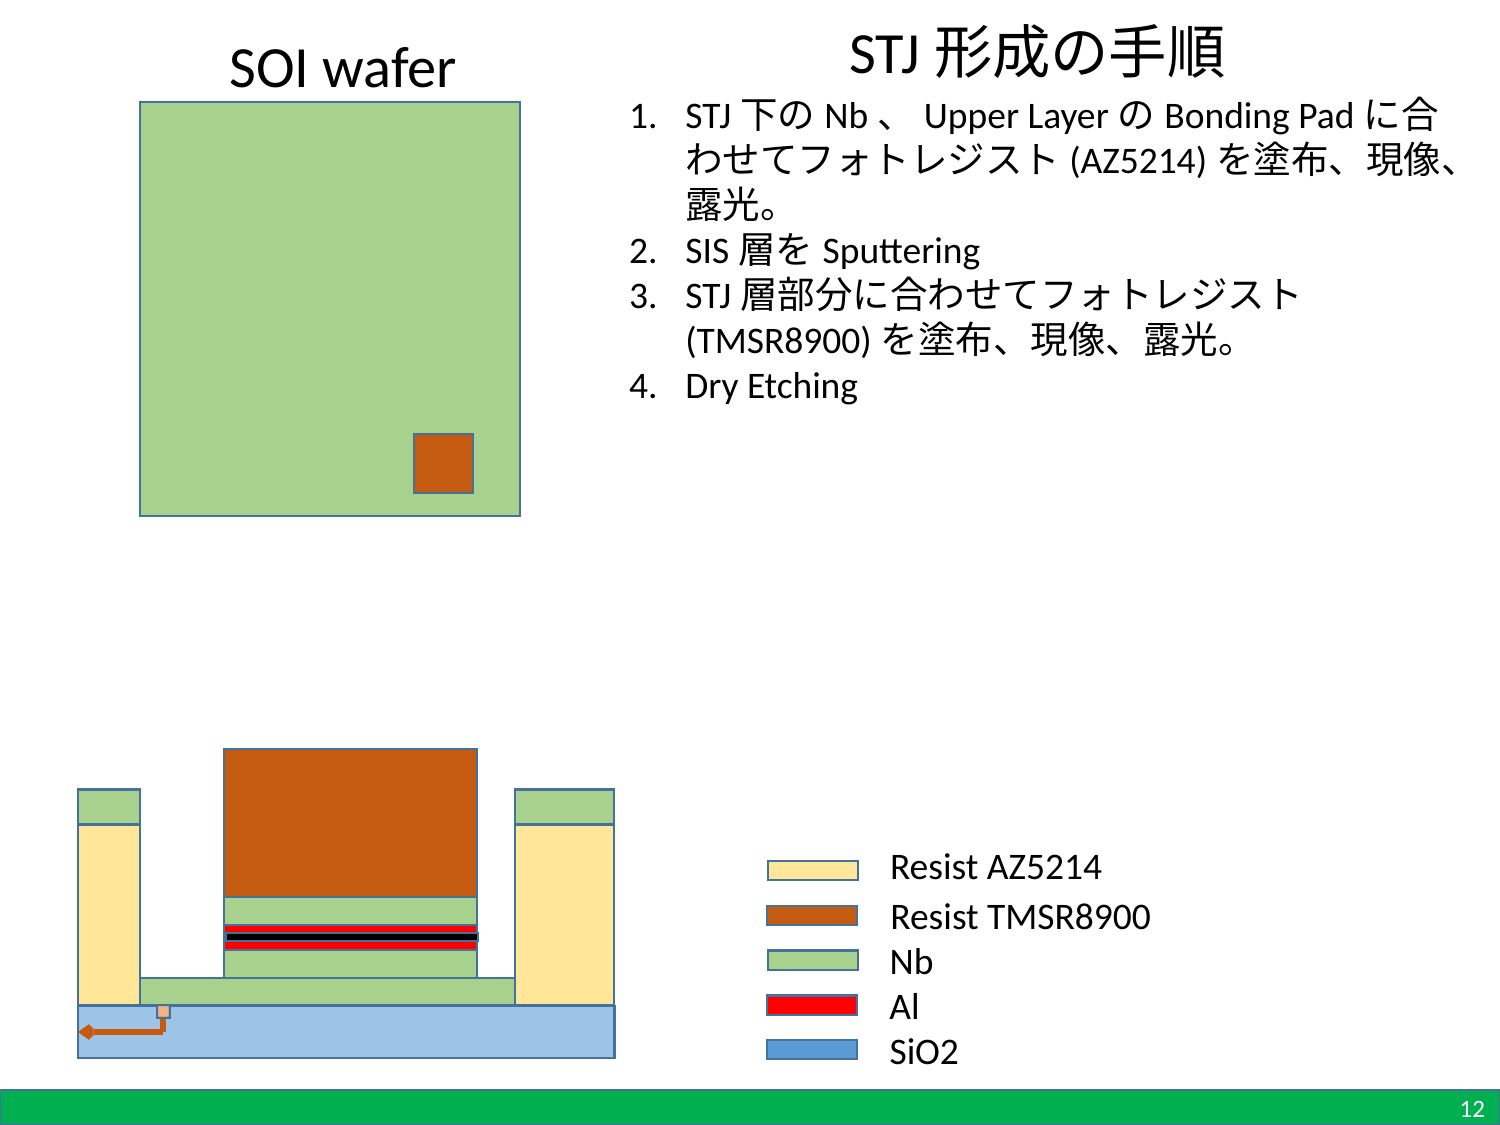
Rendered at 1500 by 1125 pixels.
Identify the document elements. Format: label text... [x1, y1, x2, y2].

text_box Al [874, 974, 935, 1019]
text_box [766, 994, 858, 1016]
text_box Resist TMSR8900 [875, 885, 1167, 945]
text_box [766, 1039, 858, 1060]
text_box [139, 101, 521, 517]
text_box SOI wafer [214, 21, 478, 101]
text_box [77, 825, 141, 1006]
text_box Nb [874, 929, 949, 990]
text_box [514, 825, 615, 1006]
text_box [413, 433, 474, 494]
text_box [225, 932, 479, 942]
text_box [767, 860, 859, 881]
text_box SiO2 [874, 1019, 975, 1080]
text_box [0, 1089, 1162, 1125]
text_box [766, 905, 858, 926]
text_box [514, 788, 615, 825]
text_box STJ下のNb、Upper LayerのBonding Padに合わせてフォトレジスト(AZ5214)を塗布、現像、露光。 SIS層をSputtering STJ層部分に合わせてフォトレジスト(TMSR8900)を塗布、現像、露光。 Dry Etching [614, 83, 1478, 503]
text_box STJ形成の手順 [642, 7, 1433, 83]
text_box [77, 1005, 616, 1059]
text_box [223, 748, 478, 898]
text_box [139, 977, 516, 1006]
text_box [223, 898, 478, 926]
text_box Resist AZ5214 [875, 834, 1118, 885]
text_box [223, 951, 478, 979]
text_box [223, 926, 478, 951]
slide_number 12 [1162, 1077, 1500, 1125]
text_box [77, 788, 141, 825]
picture [156, 1004, 171, 1019]
text_box [767, 949, 859, 971]
